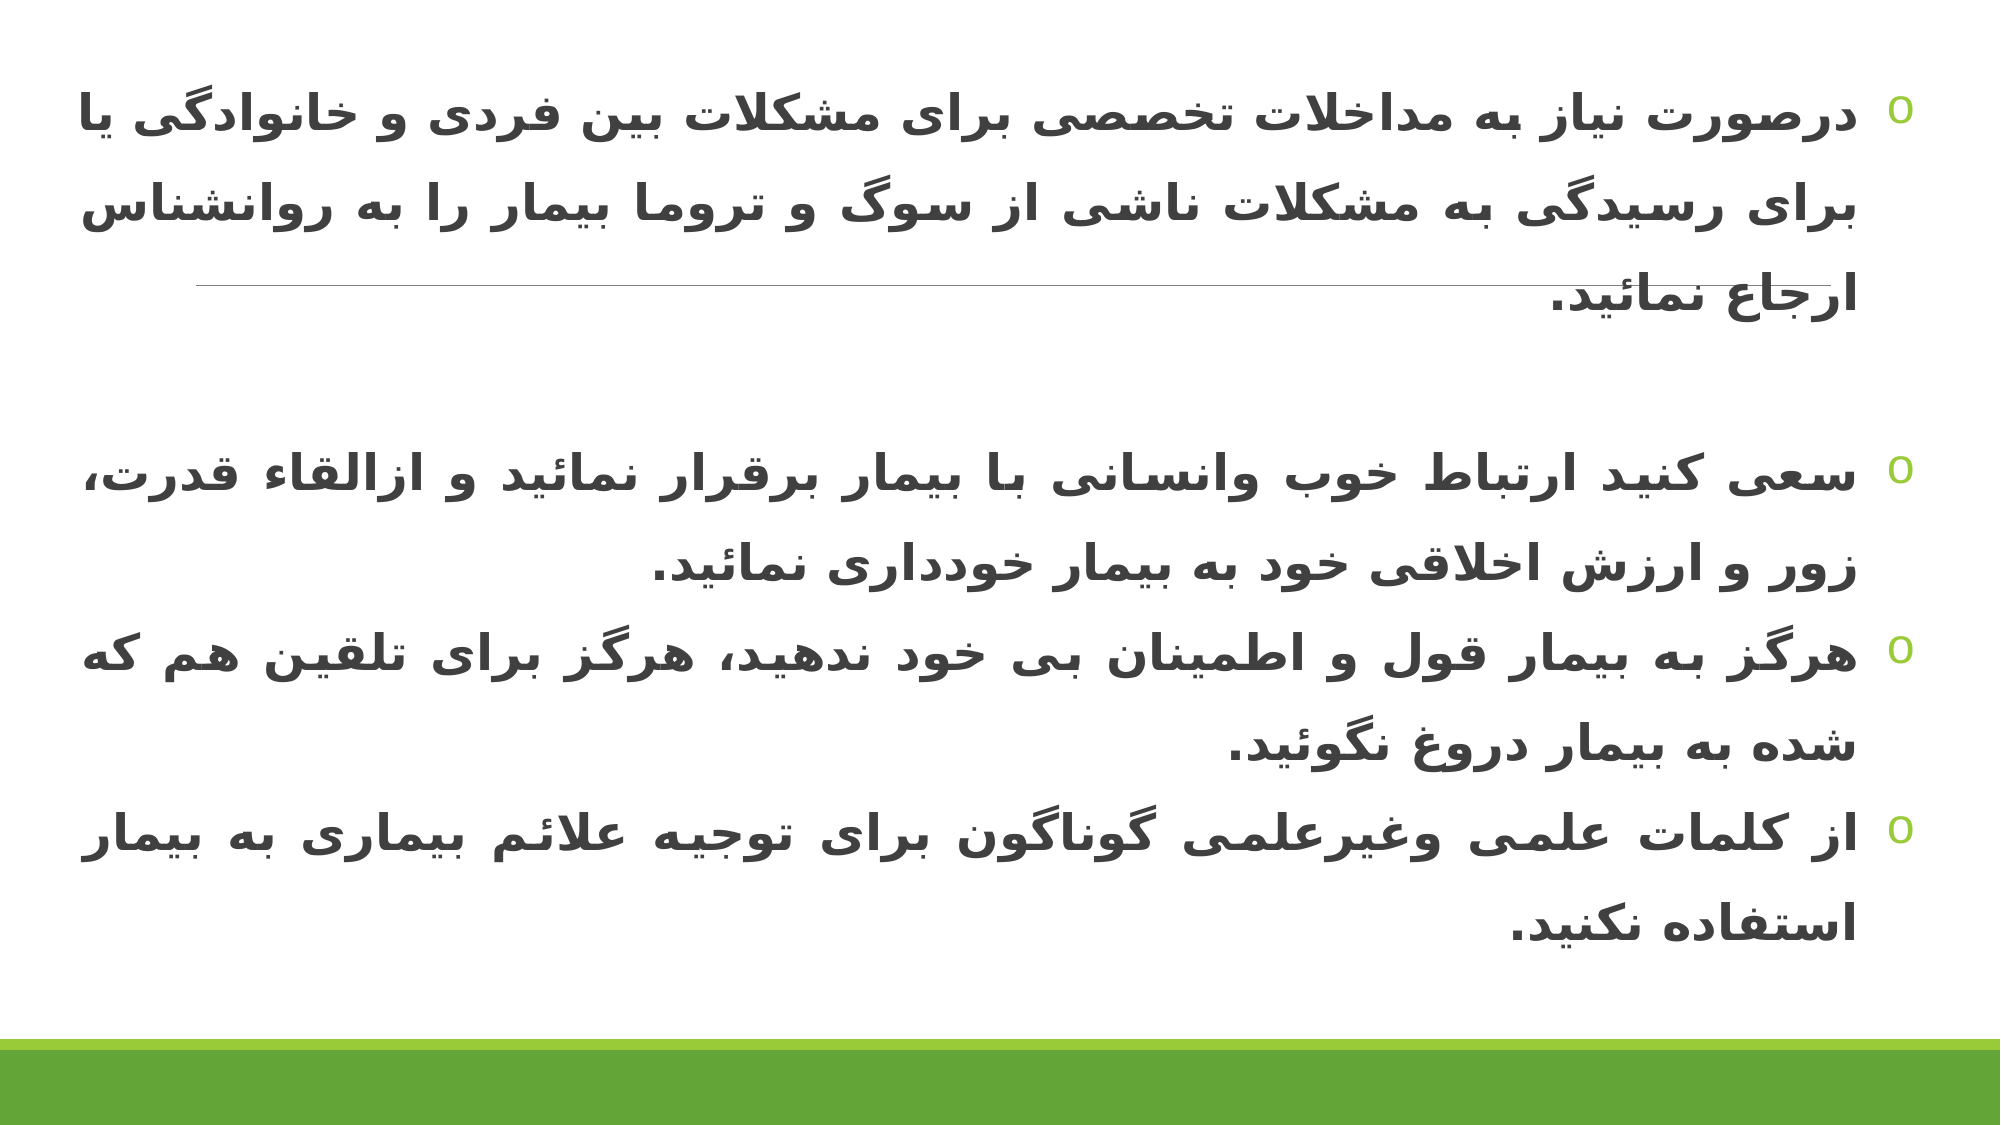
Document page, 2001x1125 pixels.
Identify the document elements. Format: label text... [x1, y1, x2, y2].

list درصورت نياز به مداخلات تخصصی برای مشکلات بين فردی و خانوادگی يا برای رسيدگی به مشکلات ناشی از سوگ و تروما بيمار را به روانشناس ارجاع نمائيد. سعی کنيد ارتباط خوب وانسانی با بيمار برقرار نمائيد و ازالقاء قدرت، زور و ارزش اخلاقی خود به بيمار خودداری نمائيد. هرگز به بيمار قول و اطمينان بی خود ندهيد، هرگز برای تلقين هم که شده به بيمار دروغ نگوئيد. از کلمات علمی وغيرعلمی گوناگون برای توجيه علائم بيماری به بيمار استفاده نکنید. [77, 42, 1916, 963]
